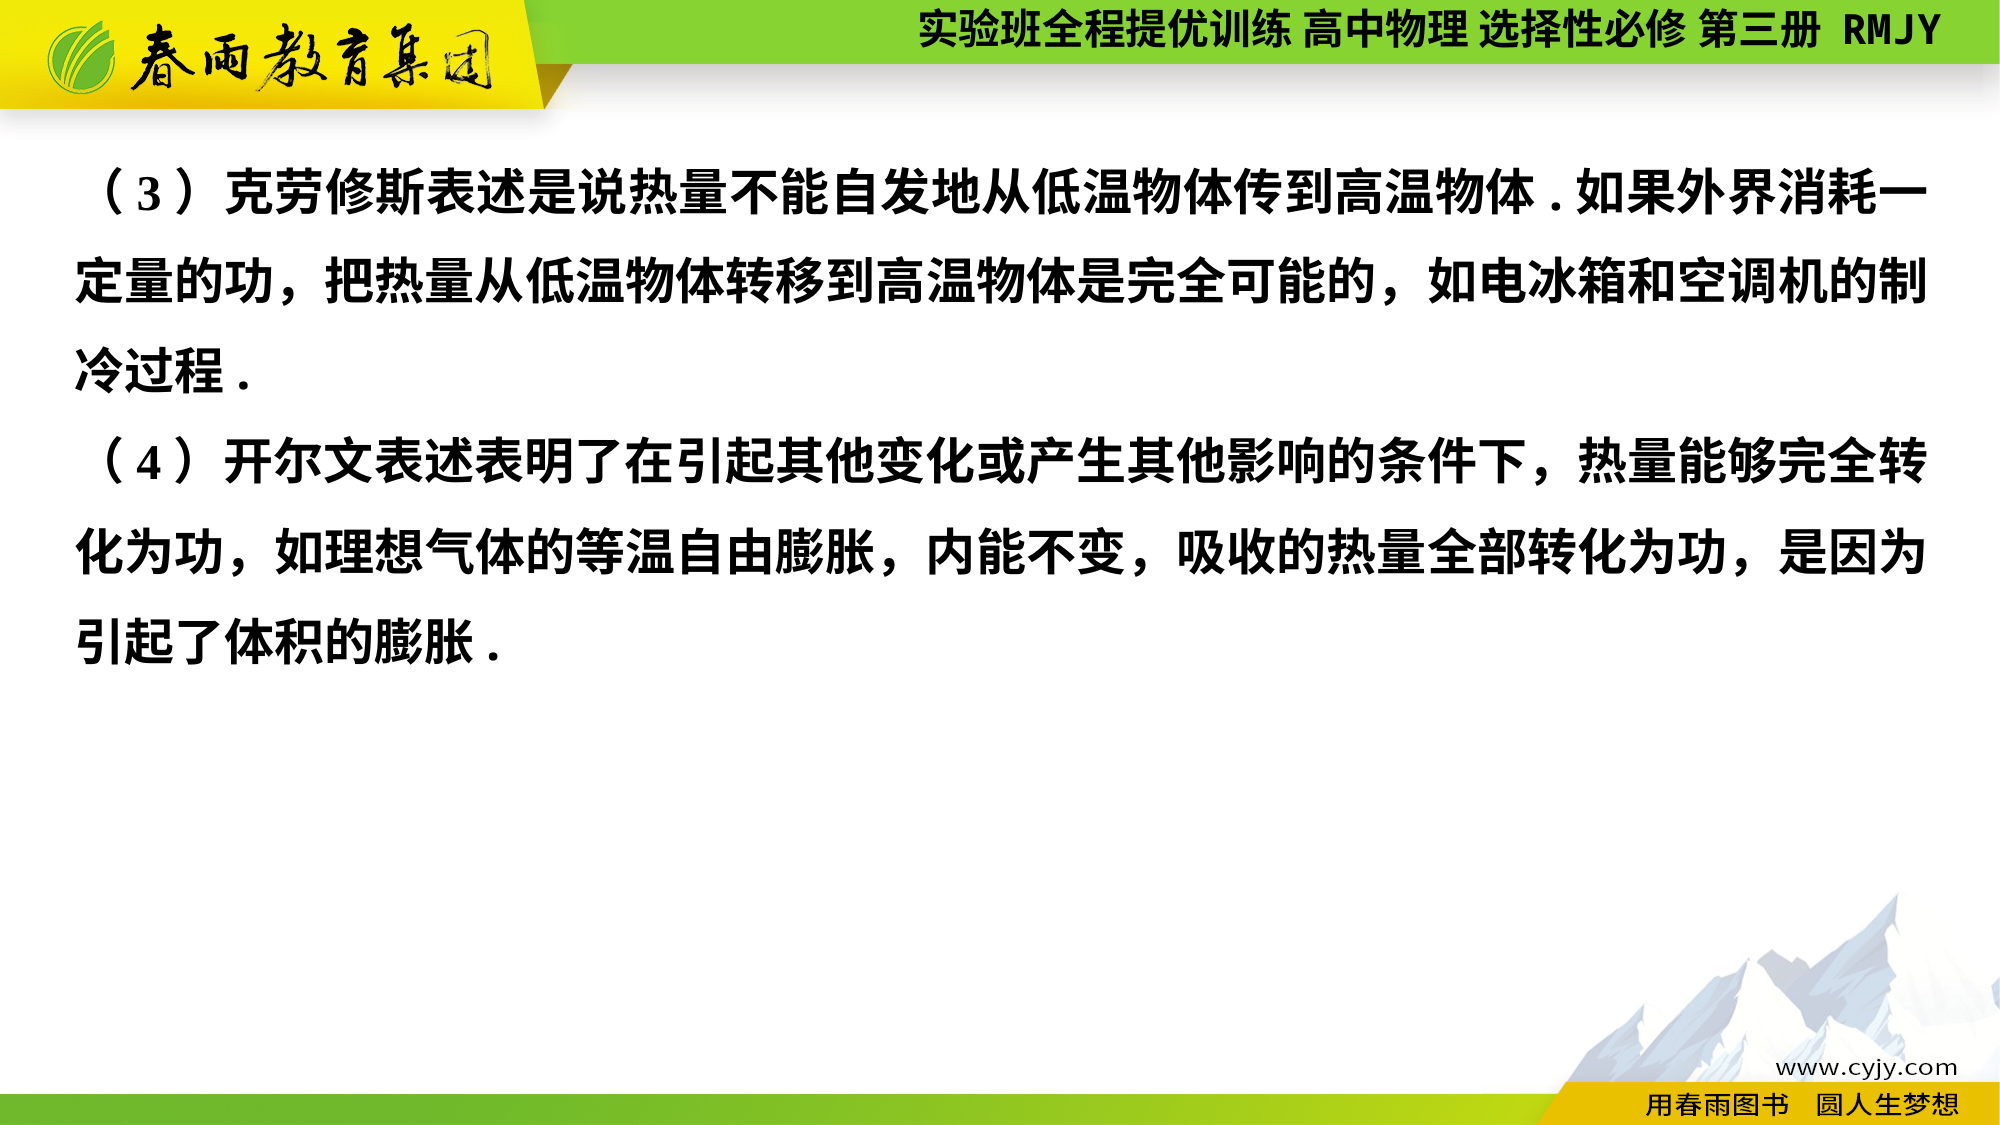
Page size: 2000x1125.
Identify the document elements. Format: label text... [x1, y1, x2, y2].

list （3）克劳修斯表述是说热量不能自发地从低温物体传到高温物体.如果外界消耗一定量的功，把热量从低温物体转移到高温物体是完全可能的，如电冰箱和空调机的制冷过程. （4）开尔文表述表明了在引起其他变化或产生其他影响的条件下，热量能够完全转化为功，如理想气体的等温自由膨胀，内能不变，吸收的热量全部转化为功，是因为引起了体积的膨胀. [59, 122, 1944, 672]
picture [0, 0, 2000, 1125]
